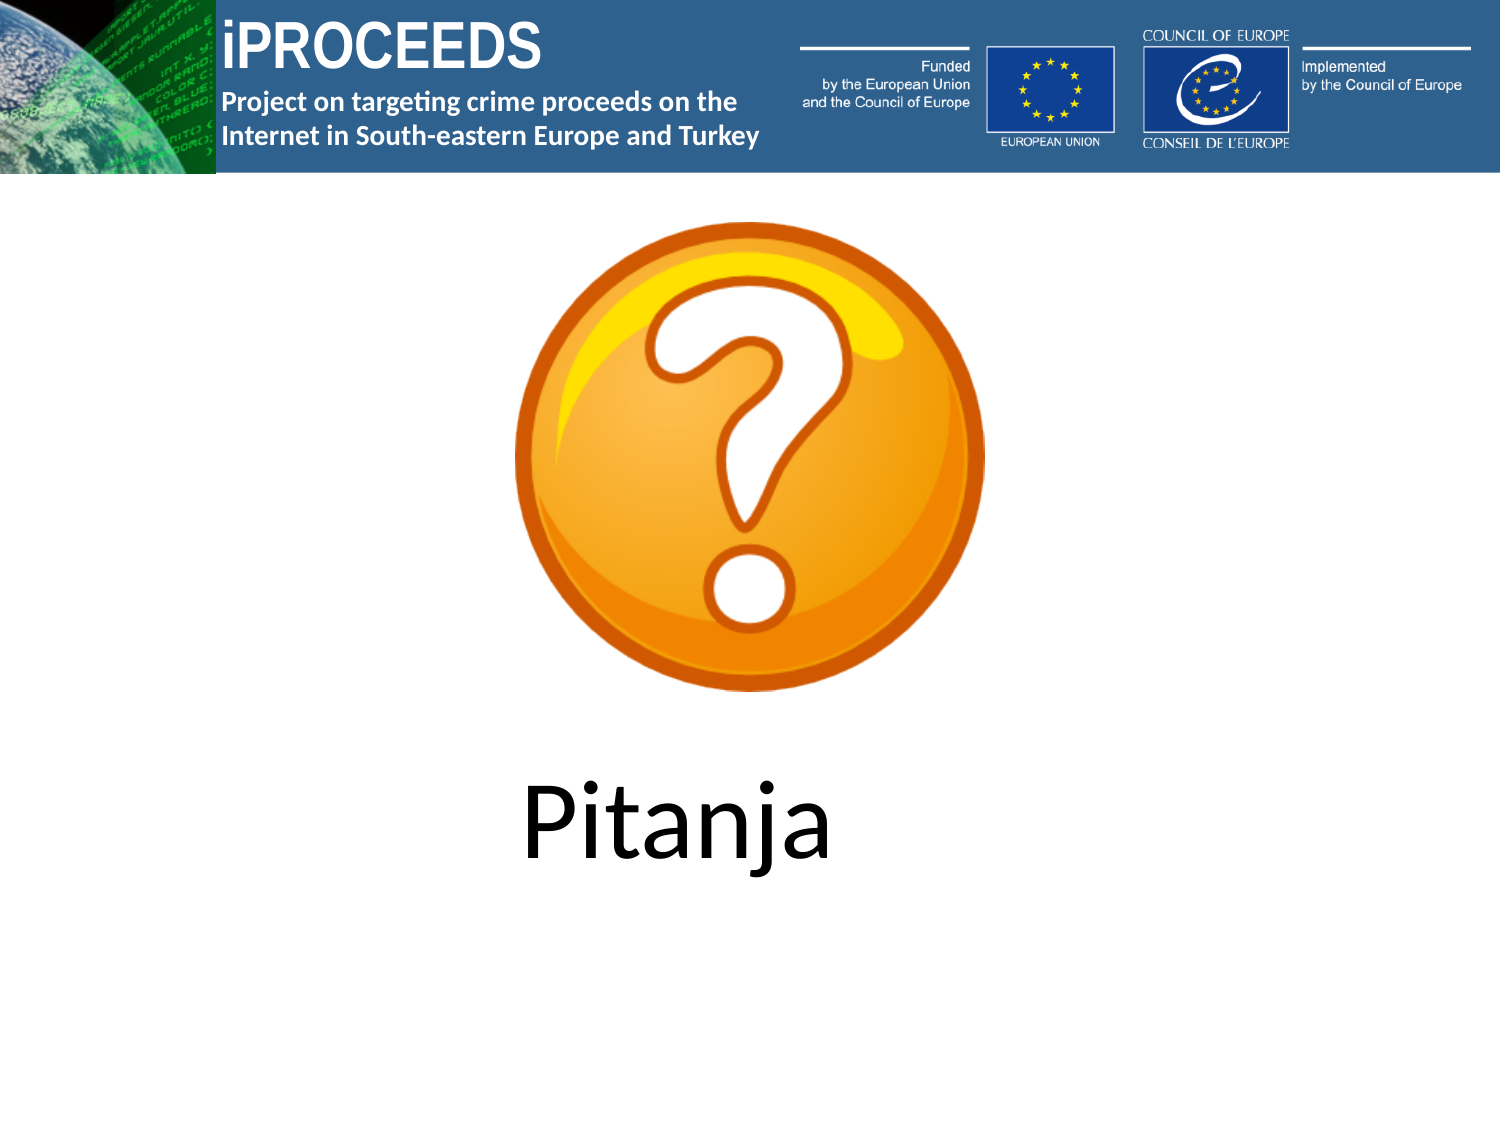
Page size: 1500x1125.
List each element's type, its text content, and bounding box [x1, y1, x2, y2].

picture [515, 222, 985, 692]
text_box Pitanja [505, 738, 876, 888]
picture [0, 0, 216, 174]
picture [800, 30, 1471, 148]
